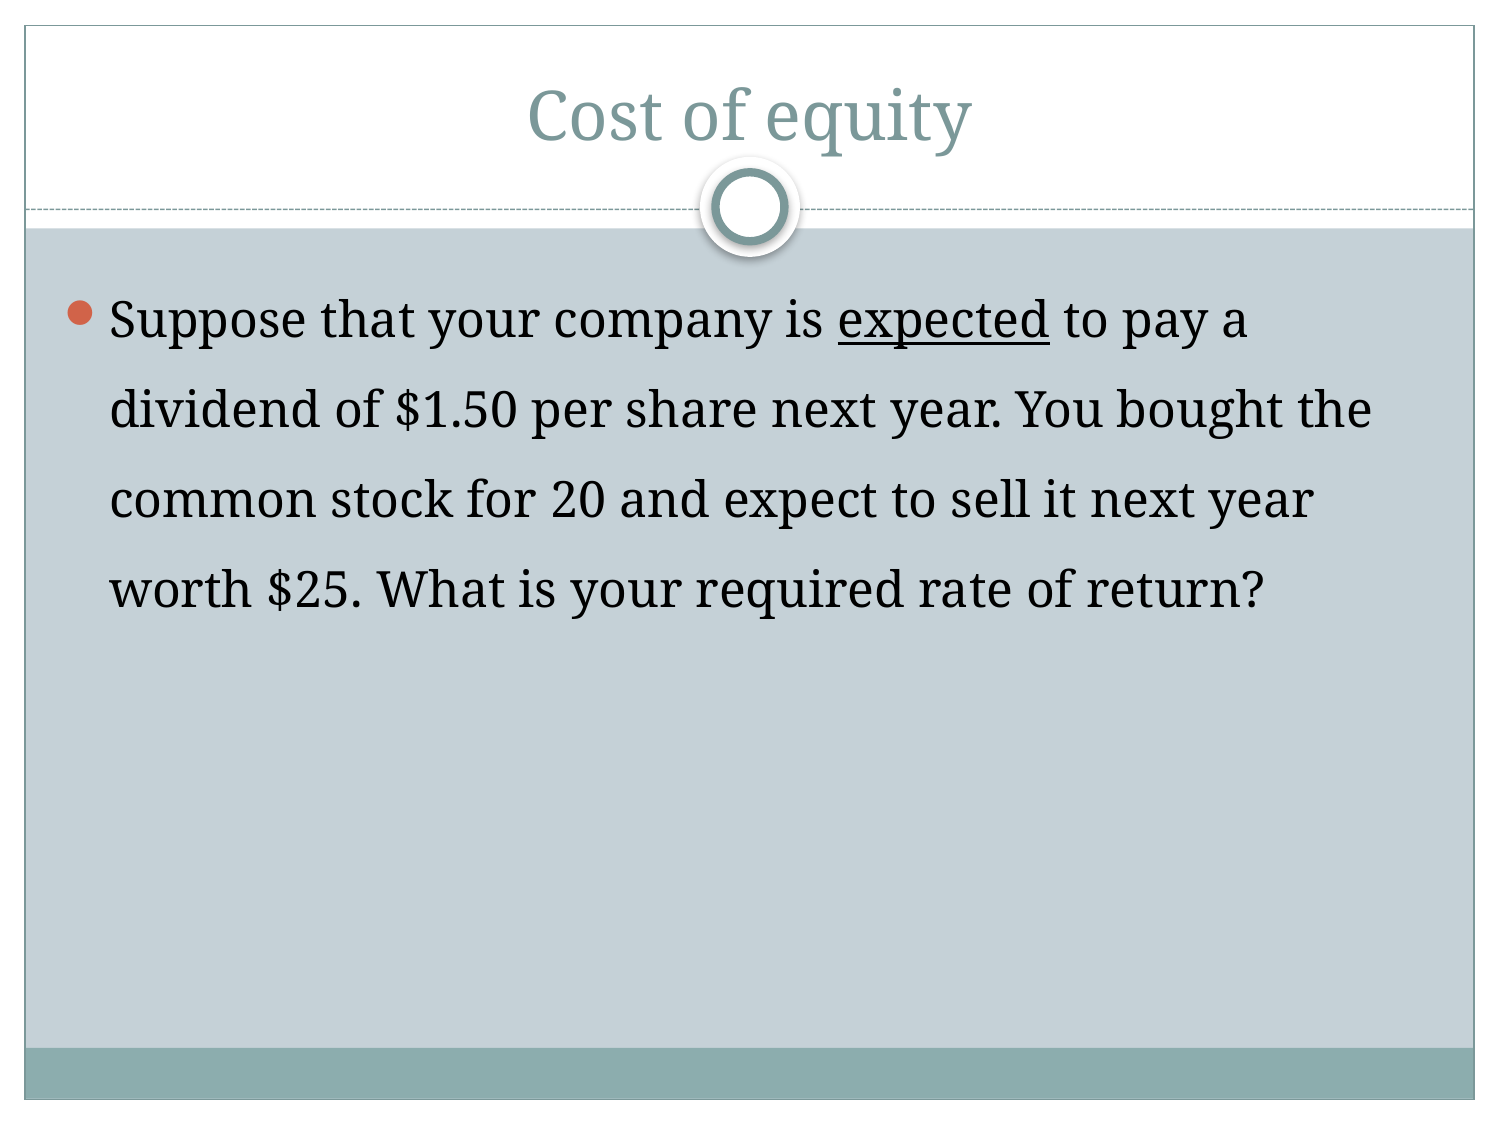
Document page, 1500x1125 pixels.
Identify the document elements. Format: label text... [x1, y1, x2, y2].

title Cost of equity [49, 37, 1450, 162]
list Suppose that your company is expected to pay a dividend of $1.50 per share next year. You bought the common stock for 20 and expect to sell it next year worth $25. What is your required rate of return? [49, 250, 1445, 1001]
